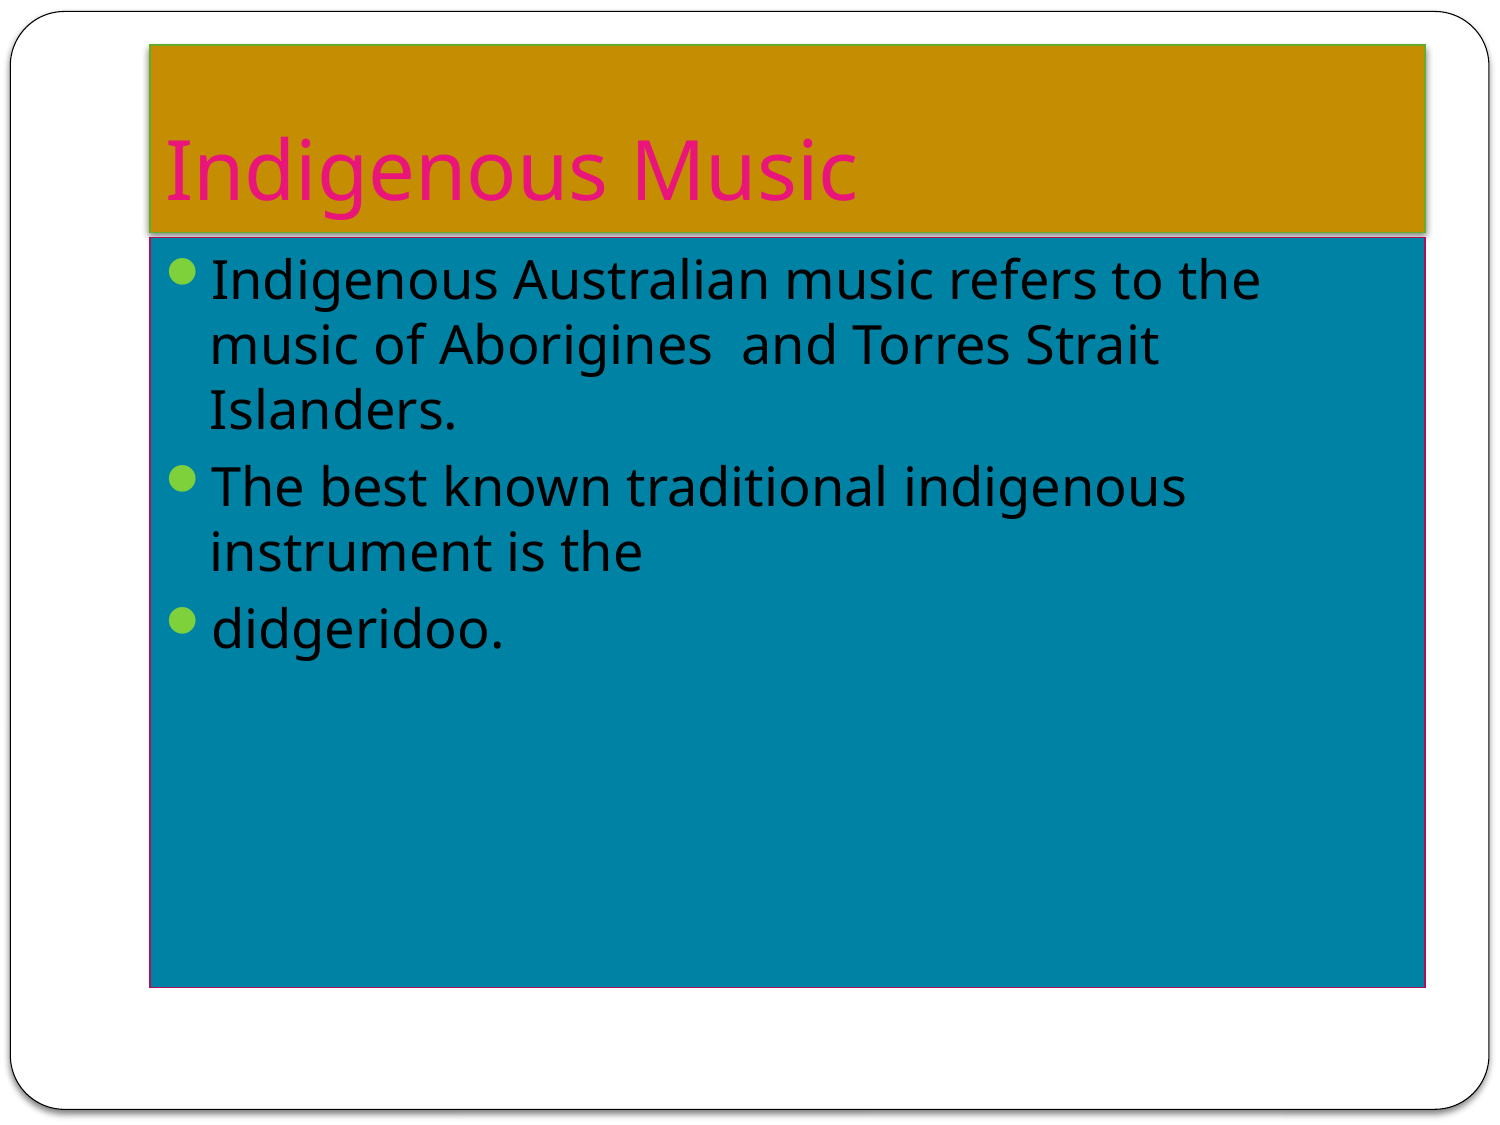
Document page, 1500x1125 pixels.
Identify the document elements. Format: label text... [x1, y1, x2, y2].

title Indigenous Music [149, 44, 1426, 233]
list Indigenous Australian music refers to the music of Aborigines and Torres Strait Islanders. The best known traditional indigenous instrument is the didgeridoo. [149, 237, 1426, 988]
